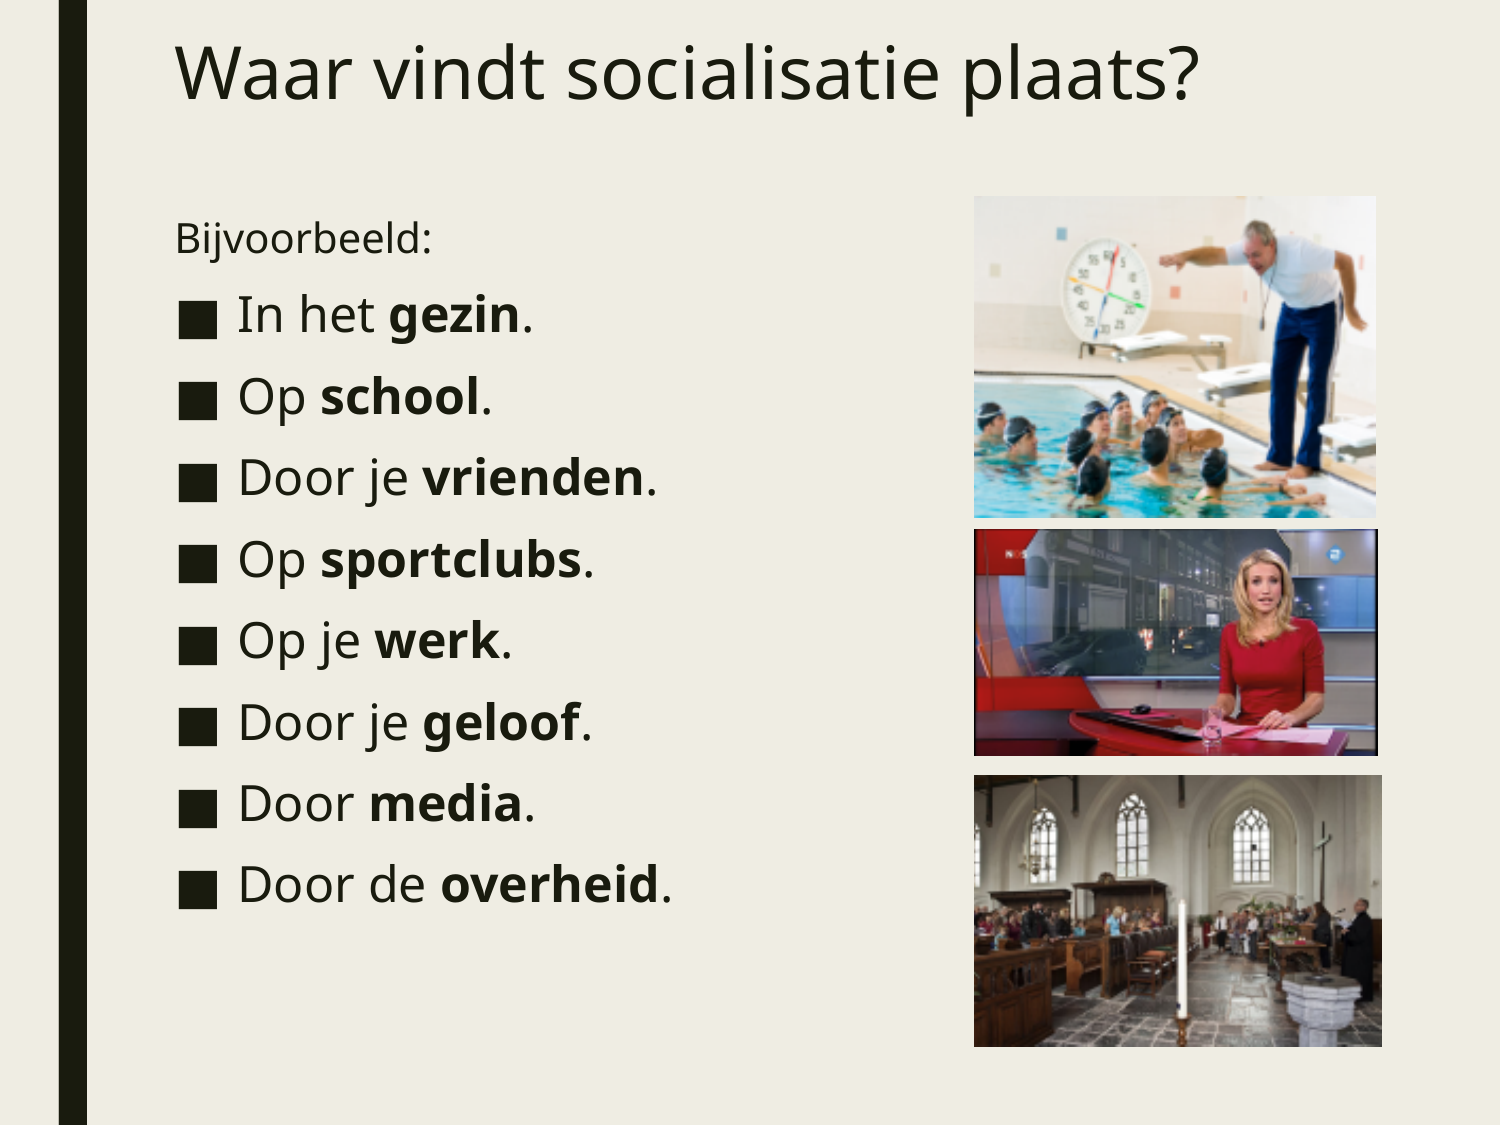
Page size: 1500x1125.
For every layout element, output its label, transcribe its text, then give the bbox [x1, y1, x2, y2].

list Bijvoorbeeld: In het gezin. Op school. Door je vrienden. Op sportclubs. Op je werk. Door je geloof. Door media. Door de overheid. [159, 208, 798, 1038]
picture [974, 775, 1382, 1047]
picture [974, 196, 1377, 518]
picture [974, 529, 1378, 756]
title Waar vindt socialisatie plaats? [159, 29, 1341, 173]
